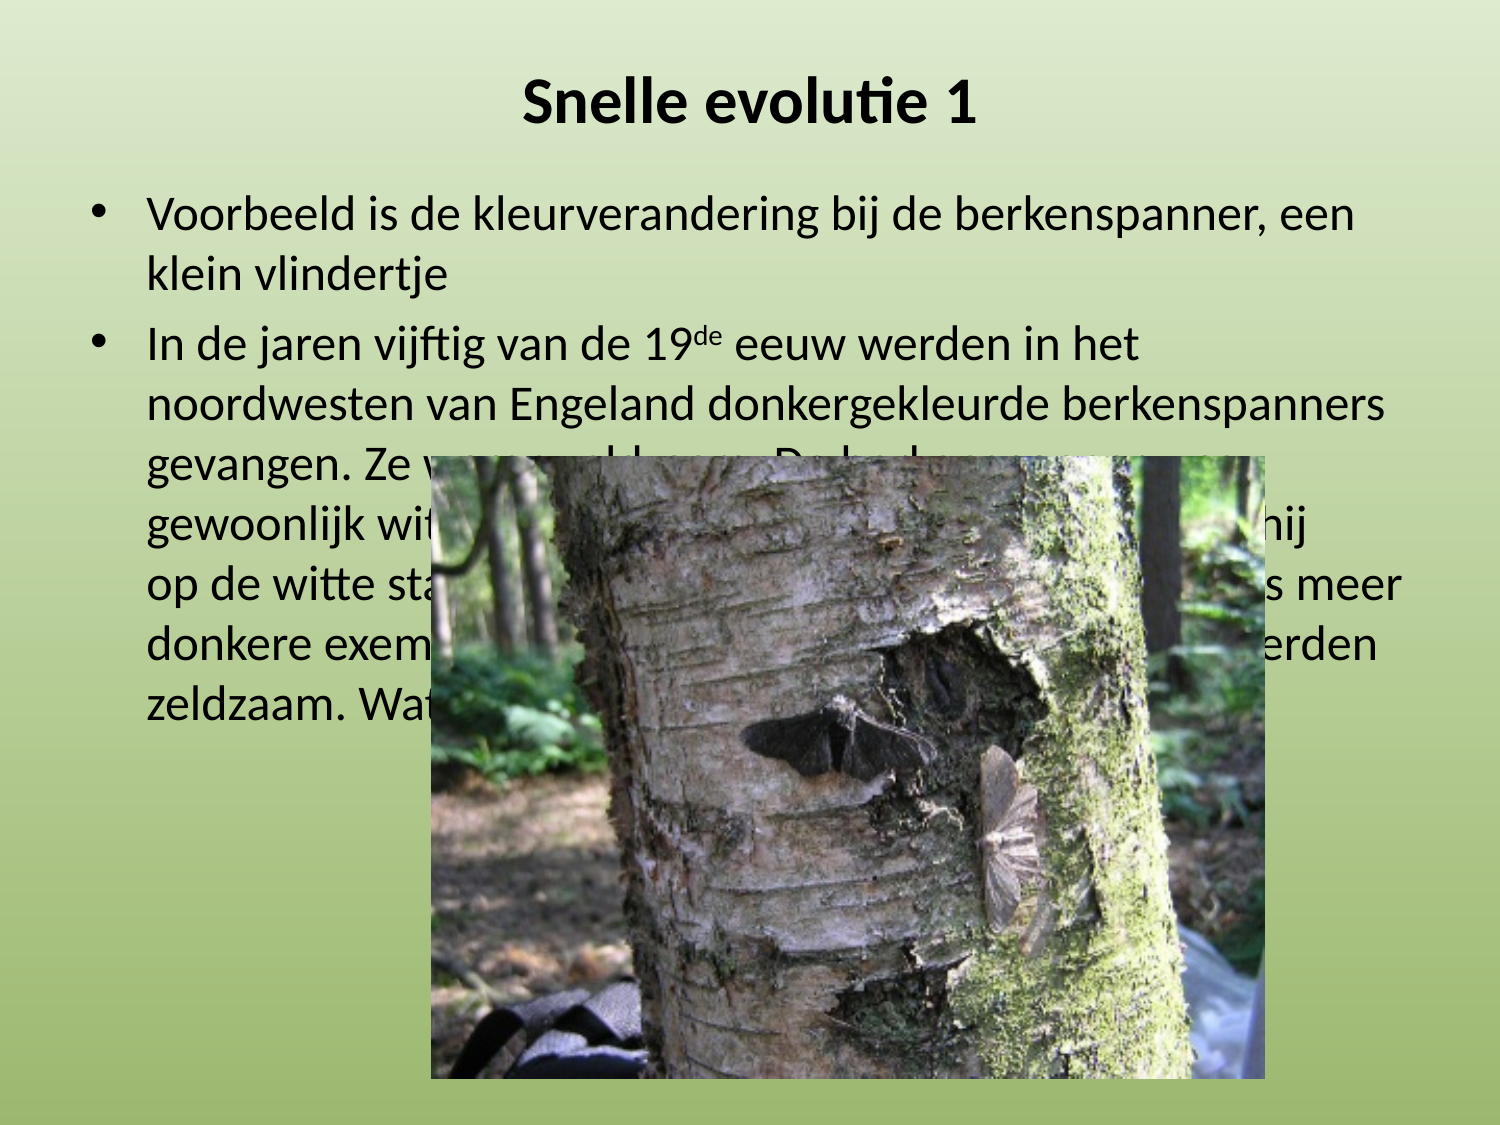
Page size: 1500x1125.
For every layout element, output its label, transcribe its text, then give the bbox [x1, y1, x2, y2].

title Snelle evolutie 1 [75, 45, 1425, 149]
picture [430, 455, 1265, 1080]
list Voorbeeld is de kleurverandering bij de berkenspanner, een klein vlindertje In de jaren vijftig van de 19de eeuw werden in het noordwesten van Engeland donkergekleurde berkenspanners gevangen. Ze waren zeldzaam. De berkenspanner was gewoonlijk wit, een schutkleur om niet op te vallen als hij op de witte stam van de berk zat. Toch werden er steeds meer donkere exemplaren gevangen. De witte exemplaren werden zeldzaam. Wat was er gebeurd? [75, 172, 1425, 1094]
